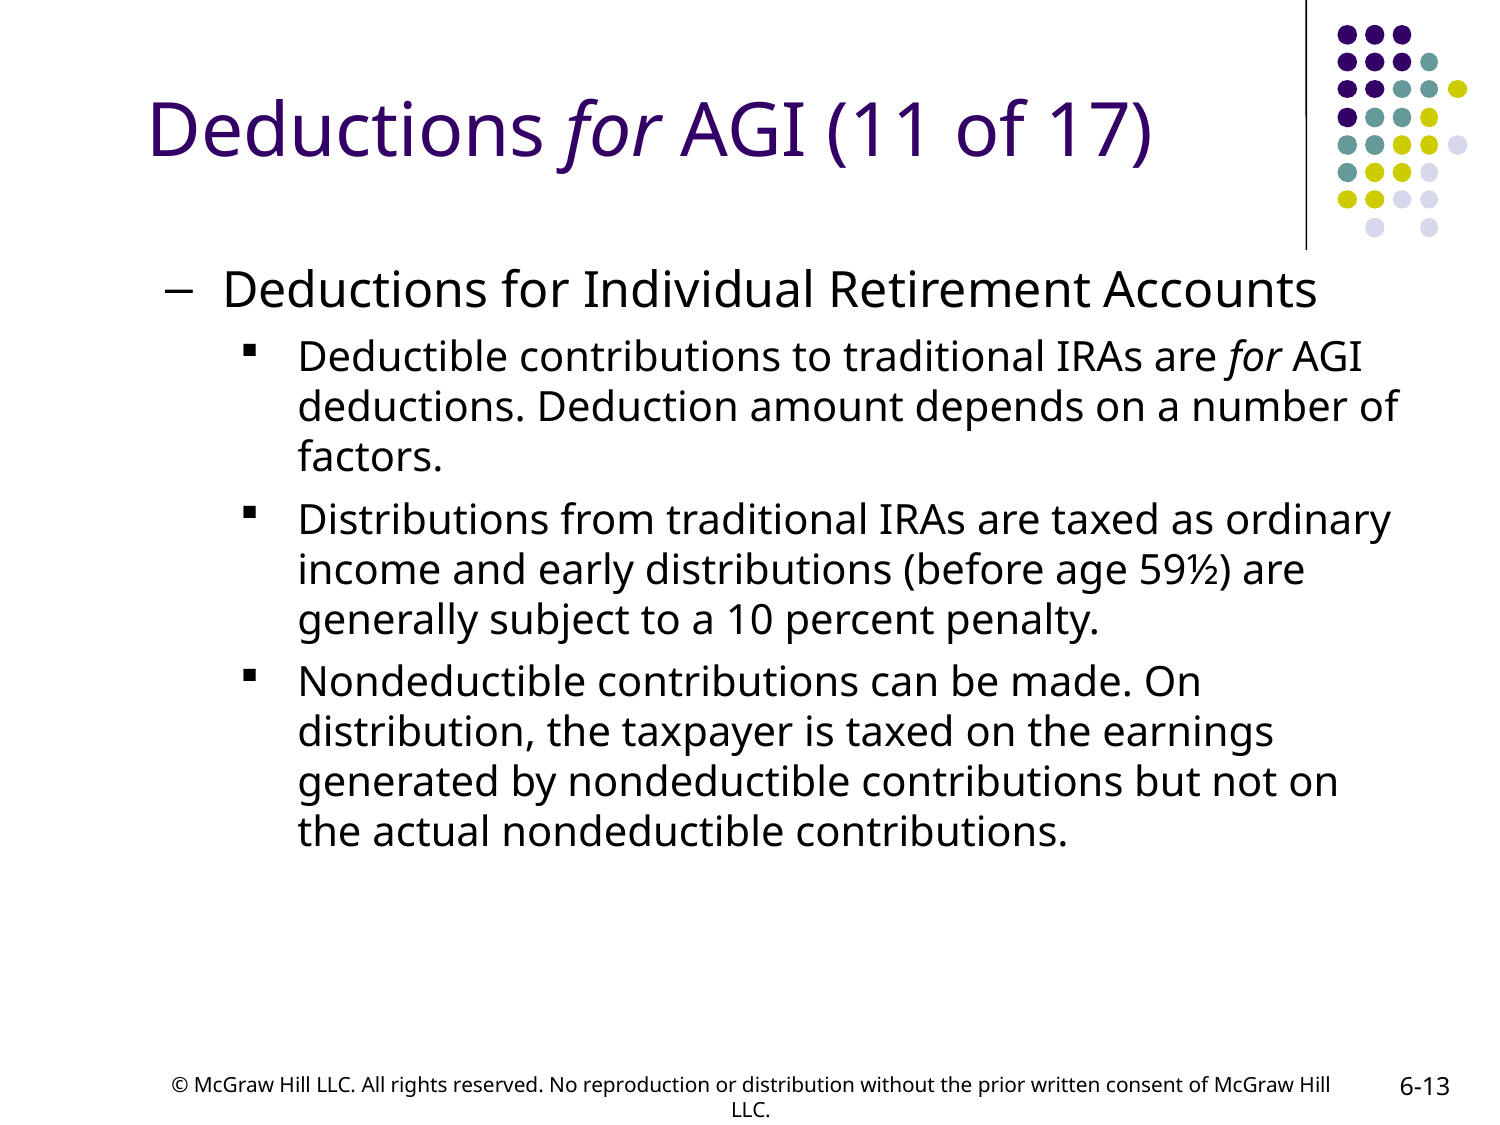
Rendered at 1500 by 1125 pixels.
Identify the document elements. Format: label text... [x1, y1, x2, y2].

list Deductions for Individual Retirement Accounts Deductible contributions to traditional IRAs are for AGI deductions. Deduction amount depends on a number of factors. Distributions from traditional IRAs are taxed as ordinary income and early distributions (before age 59½) are generally subject to a 10 percent penalty. Nondeductible contributions can be made. On distribution, the taxpayer is taxed on the earnings generated by nondeductible contributions but not on the actual nondeductible contributions. [75, 249, 1425, 1025]
title Deductions for AGI (11 of 17) [25, 24, 1275, 228]
